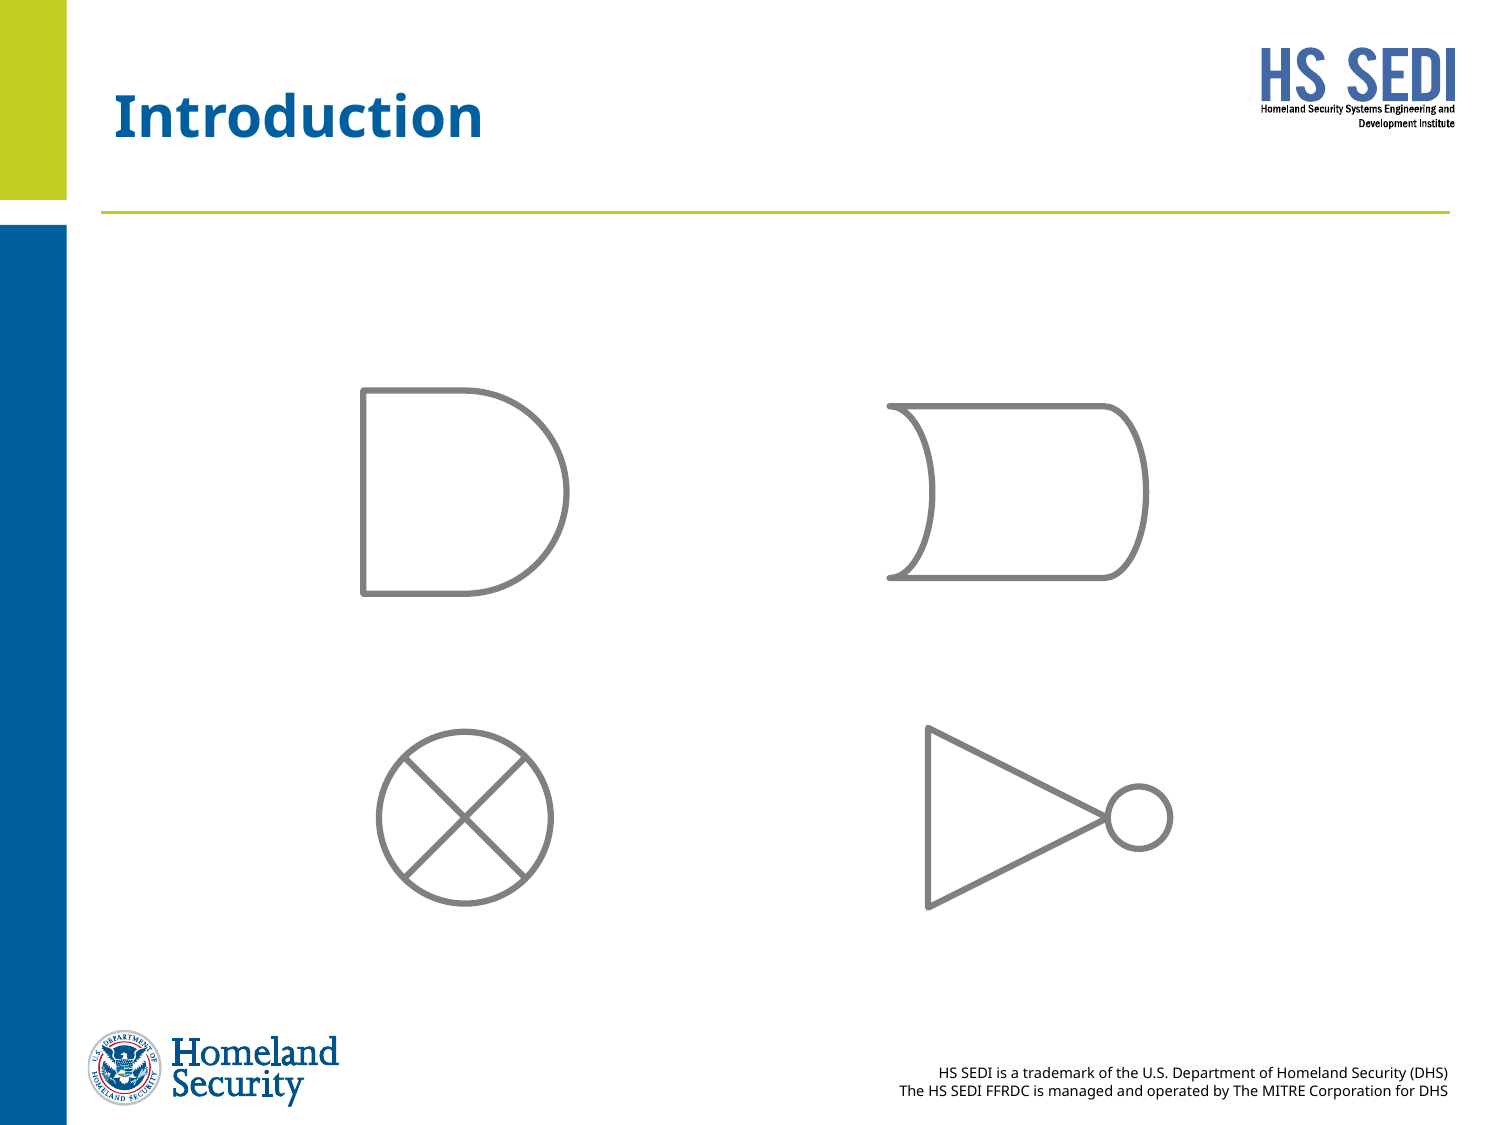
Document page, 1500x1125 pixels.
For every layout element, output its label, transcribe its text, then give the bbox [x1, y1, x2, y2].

text_box [376, 729, 553, 906]
text_box [361, 388, 569, 596]
text_box [887, 404, 1149, 581]
title Introduction [99, 45, 1248, 188]
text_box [927, 727, 1171, 908]
